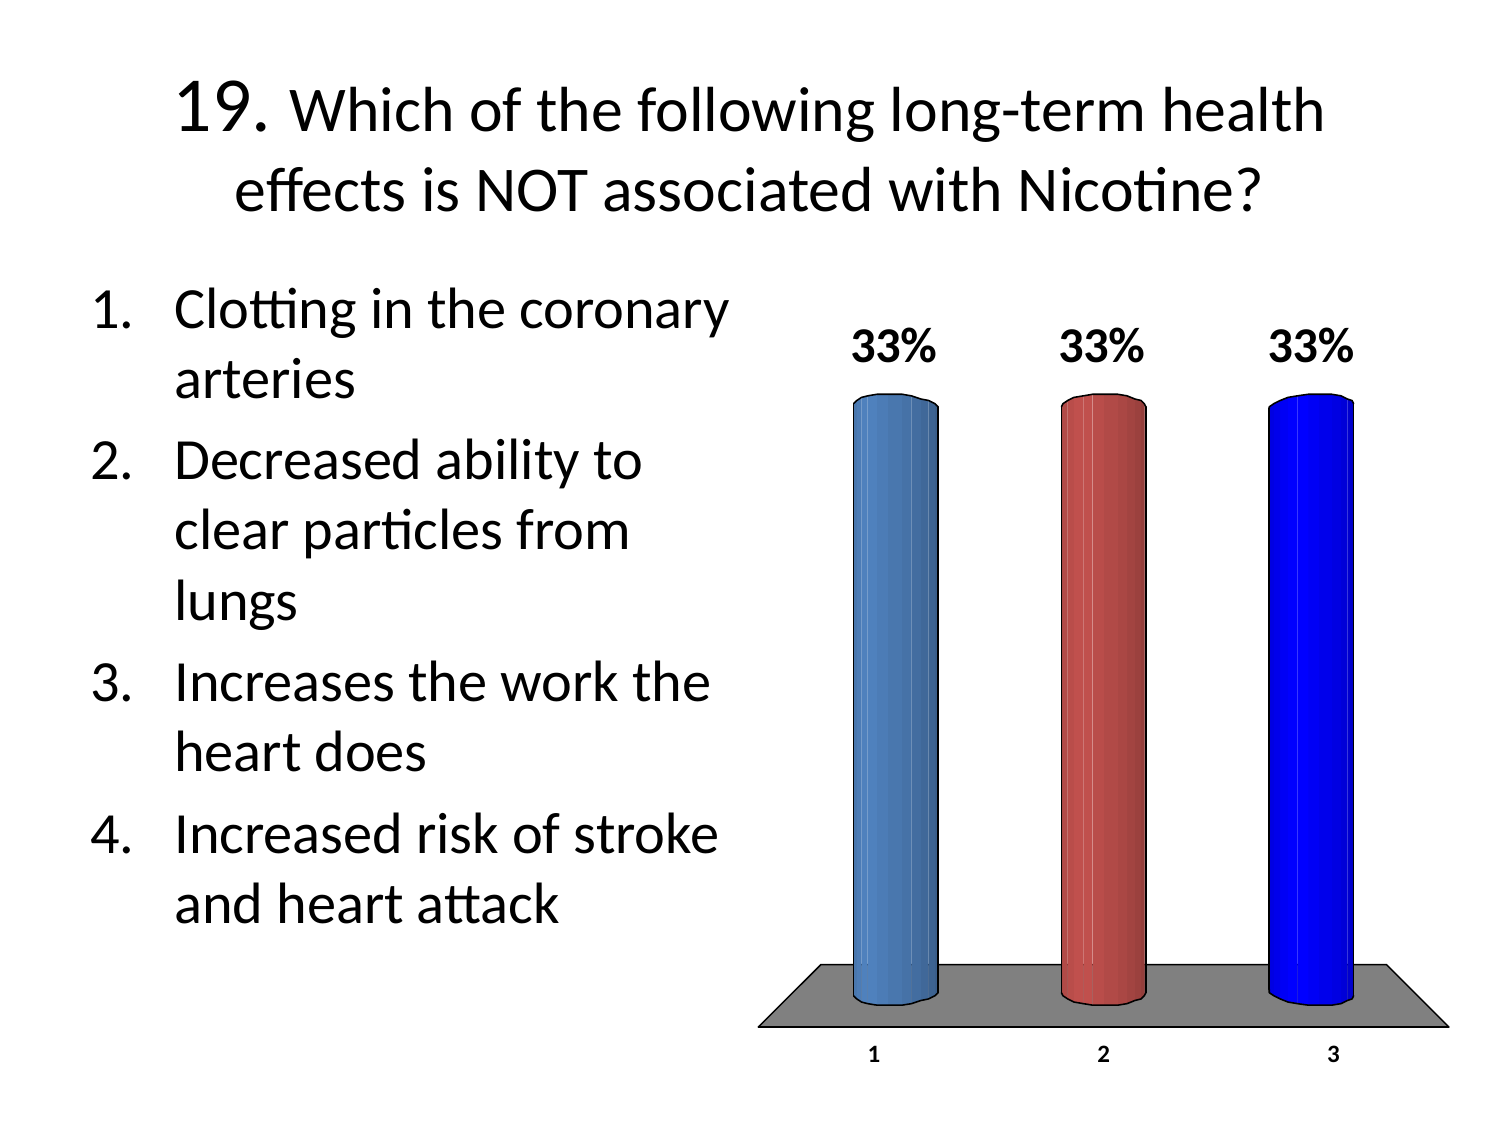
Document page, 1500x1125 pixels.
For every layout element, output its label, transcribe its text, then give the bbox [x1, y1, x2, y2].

title 19. Which of the following long-term health effects is NOT associated with Nicotine? [75, 45, 1425, 233]
list Clotting in the coronary arteries Decreased ability to clear particles from lungs Increases the work the heart does Increased risk of stroke and heart attack [75, 262, 750, 1005]
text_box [739, 270, 1490, 1115]
